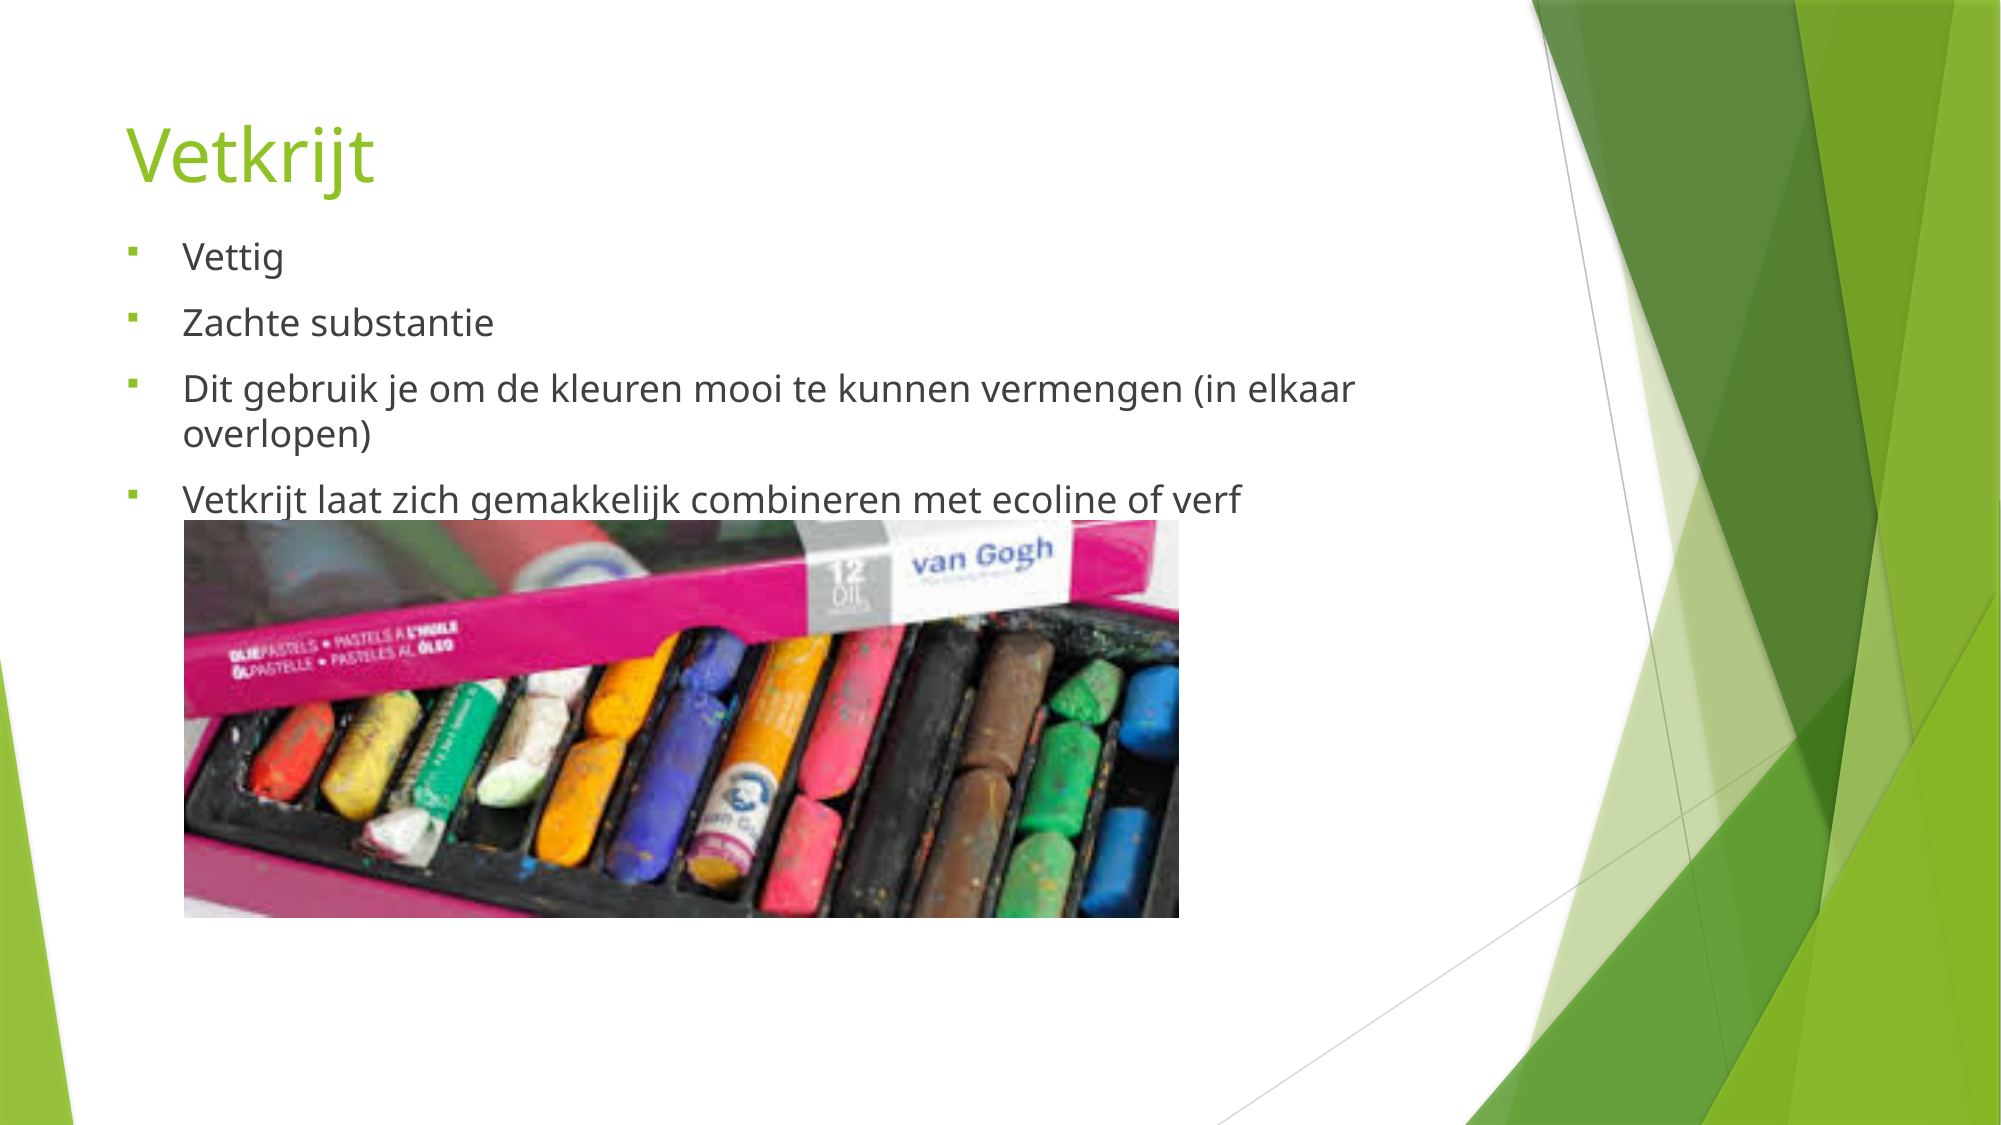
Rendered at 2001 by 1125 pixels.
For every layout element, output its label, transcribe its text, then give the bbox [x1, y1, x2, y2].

picture [183, 519, 1180, 919]
list Vettig Zachte substantie Dit gebruik je om de kleuren mooi te kunnen vermengen (in elkaar overlopen) Vetkrijt laat zich gemakkelijk combineren met ecoline of verf [111, 225, 1522, 863]
title Vetkrijt [111, 99, 1522, 225]
